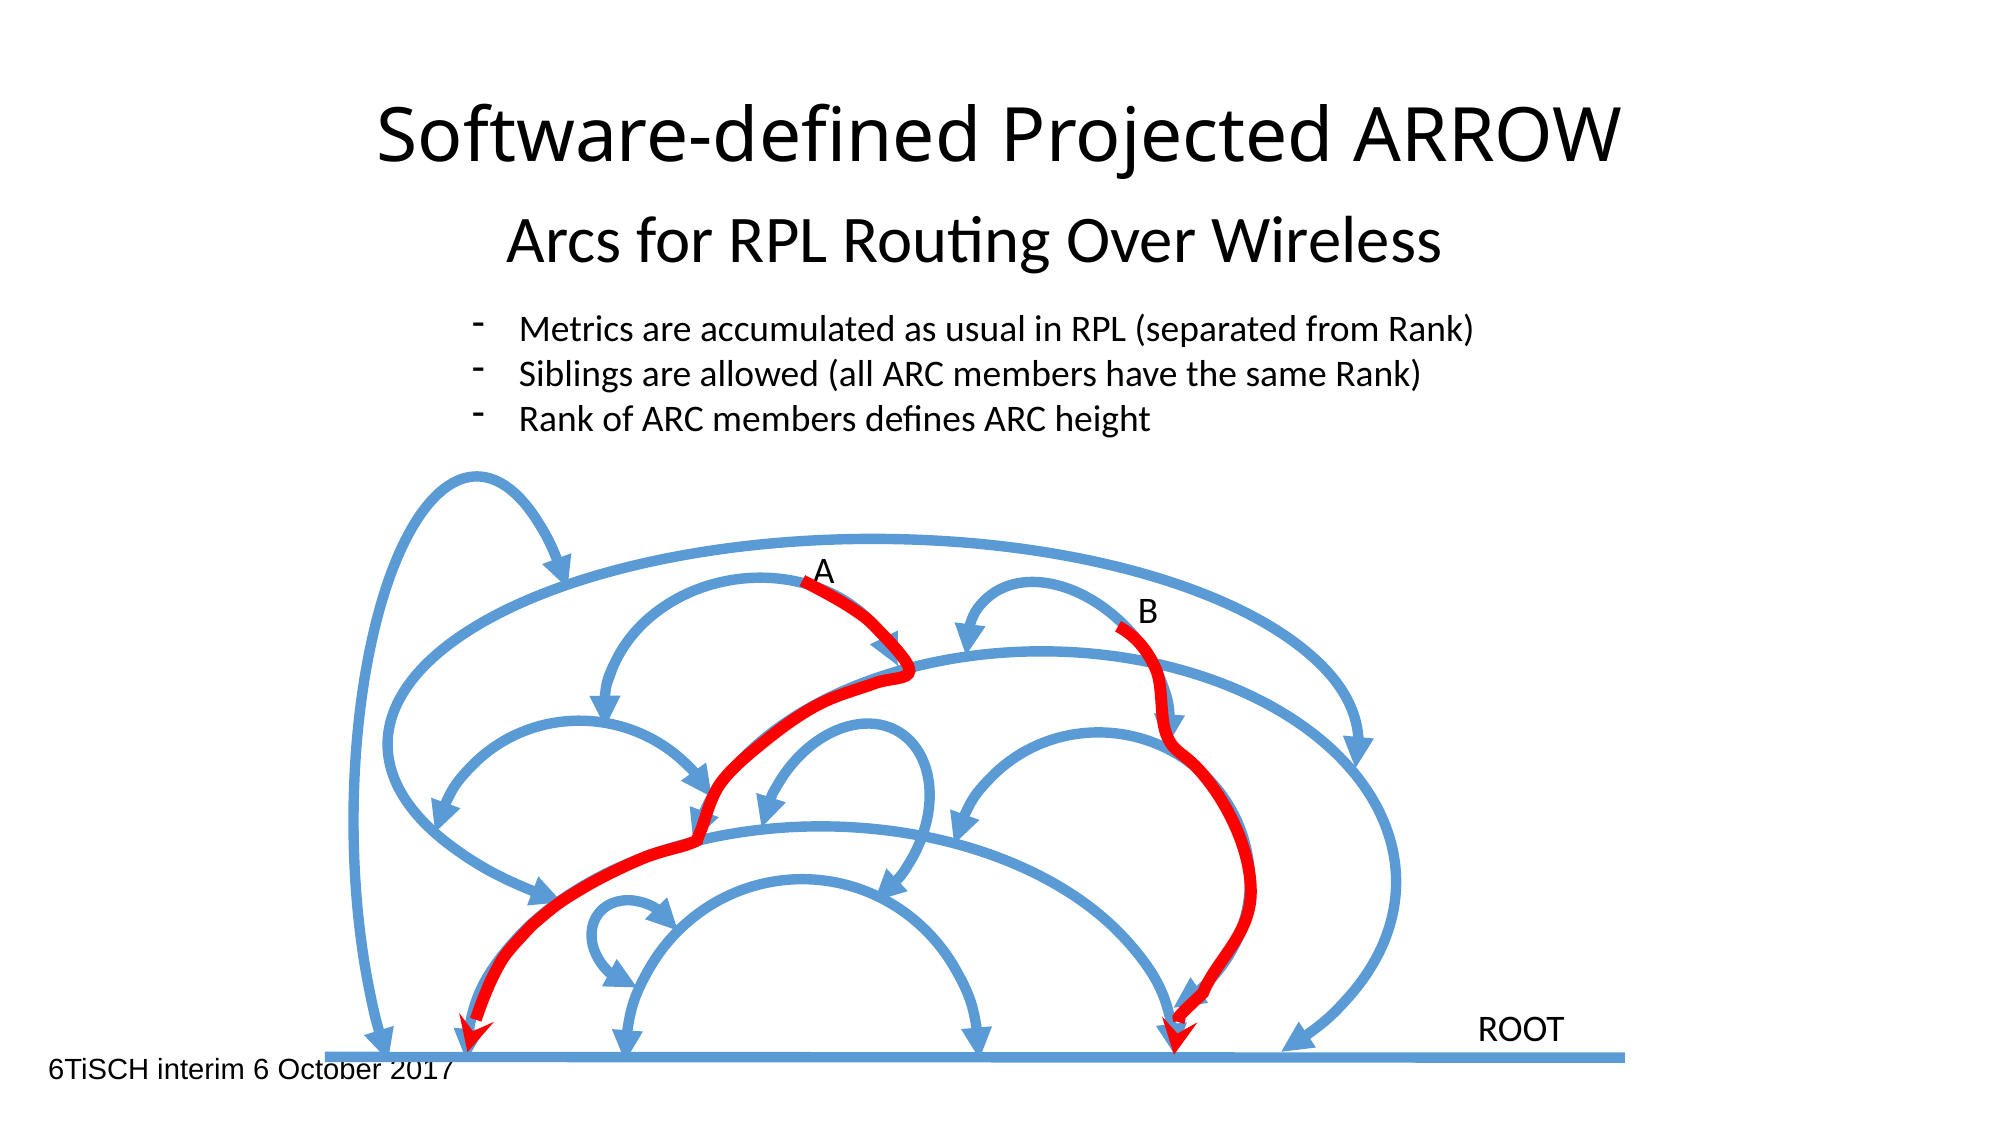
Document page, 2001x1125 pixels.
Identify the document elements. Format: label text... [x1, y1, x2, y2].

text_box [470, 720, 629, 864]
text_box [466, 996, 478, 1043]
text_box [352, 480, 570, 1056]
text_box [582, 861, 643, 892]
text_box [758, 722, 931, 902]
text_box [591, 899, 678, 990]
text_box ROOT [1463, 996, 1580, 1056]
text_box [1210, 938, 1239, 981]
text_box Software-defined Projected ARROW [324, 37, 1675, 225]
text_box [1159, 674, 1176, 741]
text_box [1117, 625, 1252, 1055]
text_box [619, 878, 986, 1056]
text_box [698, 798, 858, 861]
text_box [597, 714, 610, 727]
text_box [472, 591, 702, 1026]
text_box [463, 580, 910, 1053]
text_box [951, 731, 1165, 993]
text_box [633, 712, 708, 754]
text_box [960, 581, 1130, 724]
text_box [464, 841, 563, 897]
text_box [886, 867, 1172, 1052]
text_box [623, 1058, 980, 1062]
text_box [603, 577, 798, 723]
text_box [702, 538, 1160, 831]
text_box A [798, 538, 850, 599]
text_box B [1123, 578, 1174, 638]
text_box [908, 747, 1141, 953]
text_box [1138, 582, 1364, 769]
text_box Arcs for RPL Routing Over Wireless Metrics are accumulated as usual in RPL (separated from Rank) Siblings are allowed (all ARC members have the same Rank) Rank of ARC members defines ARC height [457, 188, 1508, 537]
text_box [511, 540, 798, 735]
text_box [470, 842, 870, 1051]
text_box [1202, 771, 1250, 867]
text_box [1192, 761, 1397, 1052]
